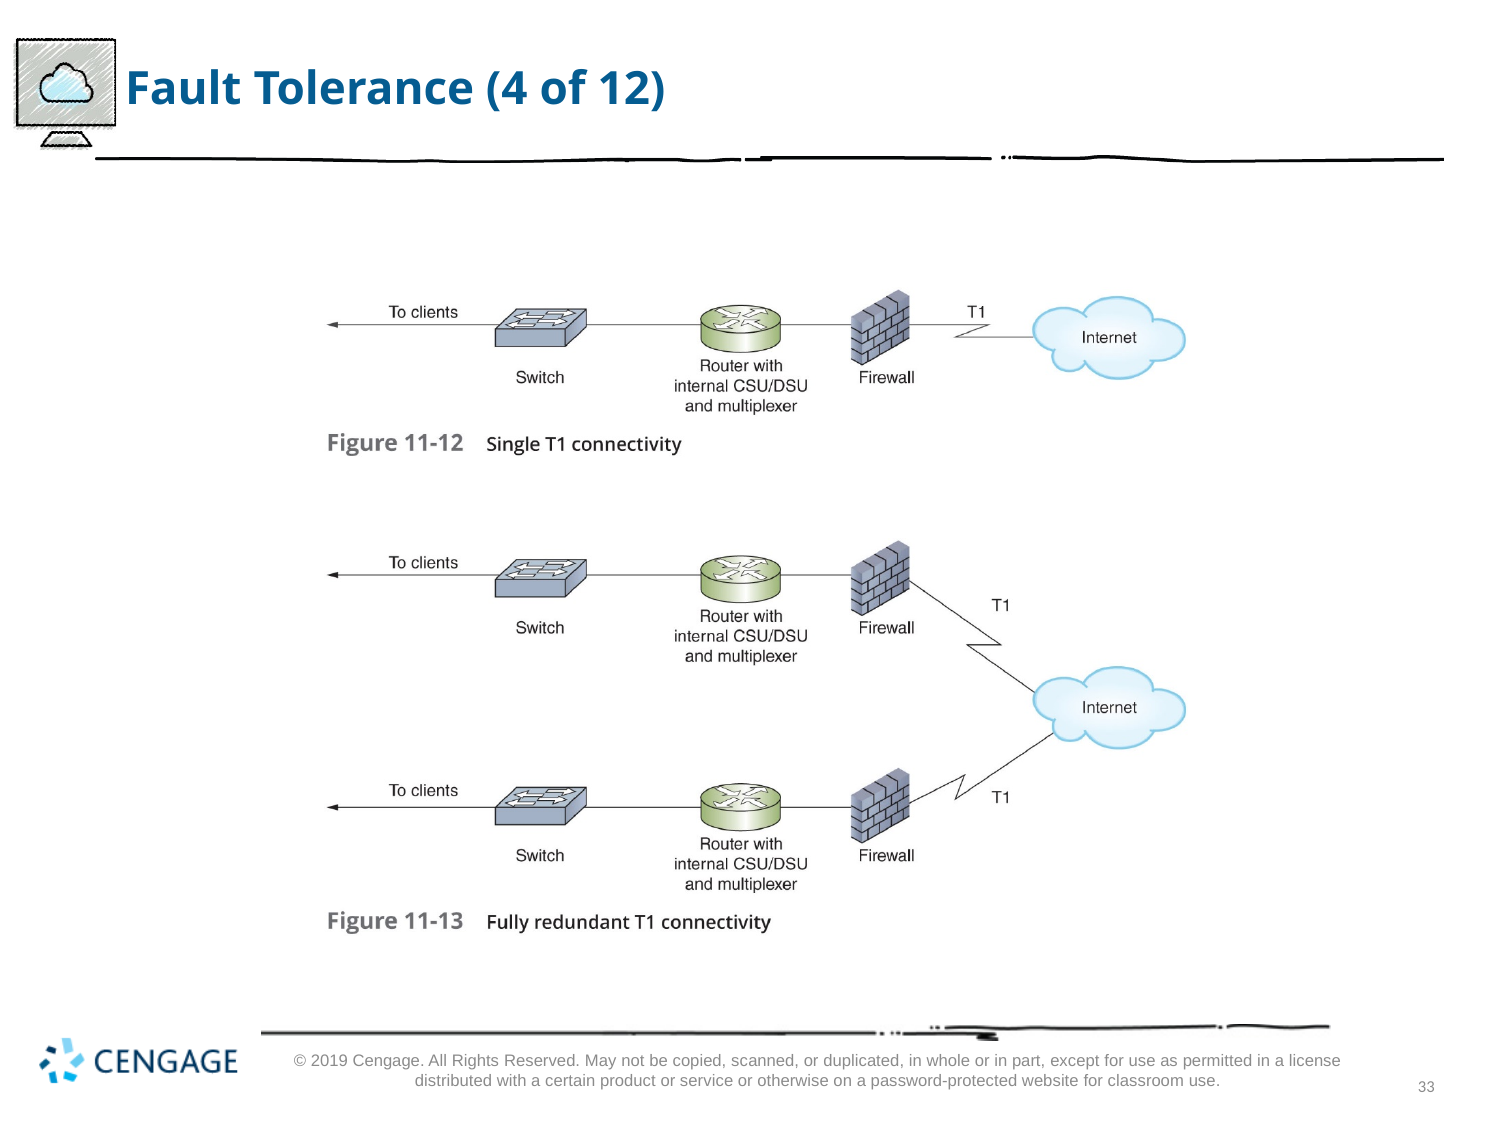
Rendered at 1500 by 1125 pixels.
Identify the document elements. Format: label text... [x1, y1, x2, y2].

picture [19, 1024, 250, 1096]
picture [261, 1024, 1331, 1041]
picture [13, 36, 117, 151]
picture [324, 538, 1188, 936]
title Fault Tolerance (4 of 12) [125, 66, 1442, 116]
picture [95, 155, 1444, 163]
footer © 2019 Cengage. All Rights Reserved. May not be copied, scanned, or duplicated, in whole or in part, except for use as permitted in a license distributed with a certain product or service or otherwise on a password-protected website for classroom use. [262, 1050, 1375, 1091]
picture [324, 287, 1188, 458]
